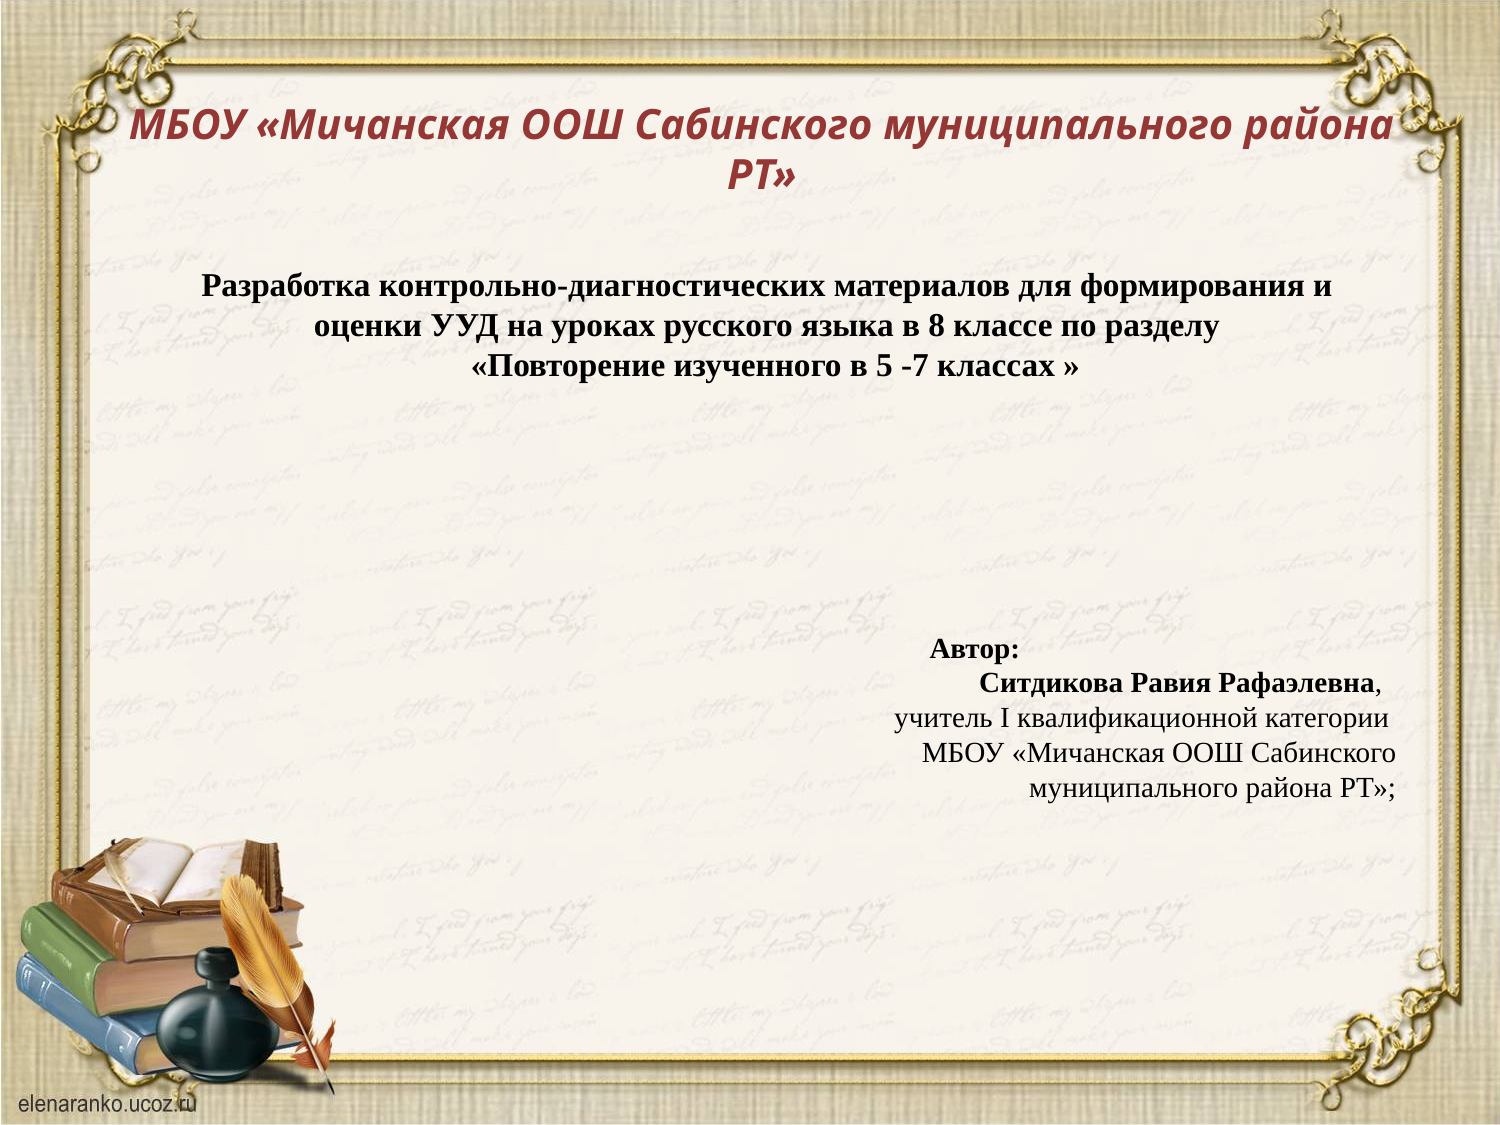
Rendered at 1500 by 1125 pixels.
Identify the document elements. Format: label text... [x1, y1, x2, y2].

picture [0, 0, 1500, 1125]
title МБОУ «Мичанская ООШ Сабинского муниципального района РТ» [100, 90, 1424, 244]
text_box Разработка контрольно-диагностических материалов для формирования и оценки УУД на уроках русского языка в 8 классе по разделу «Повторение изученного в 5 -7 классах » [135, 255, 1400, 575]
text_box Автор: Ситдикова Равия Рафаэлевна, учитель I квалификационной категории МБОУ «Мичанская ООШ Сабинского муниципального района РТ»; [253, 621, 1412, 812]
